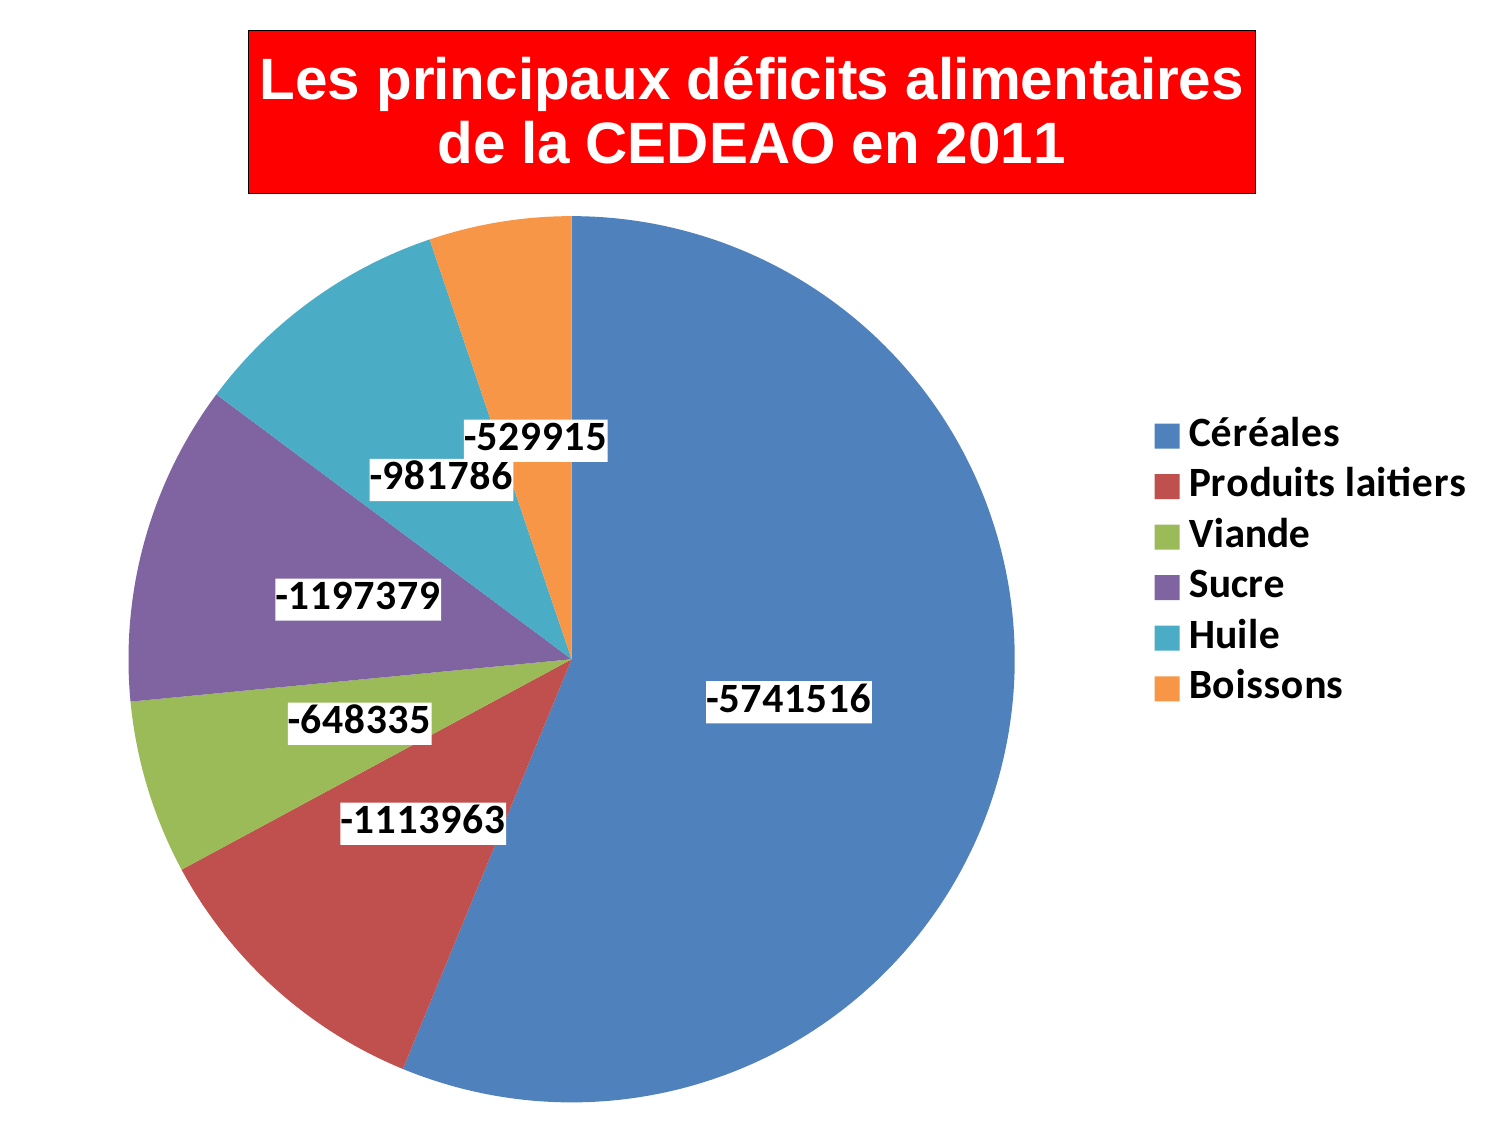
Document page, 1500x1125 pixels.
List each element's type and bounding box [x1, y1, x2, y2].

chart [2, 0, 1500, 1125]
